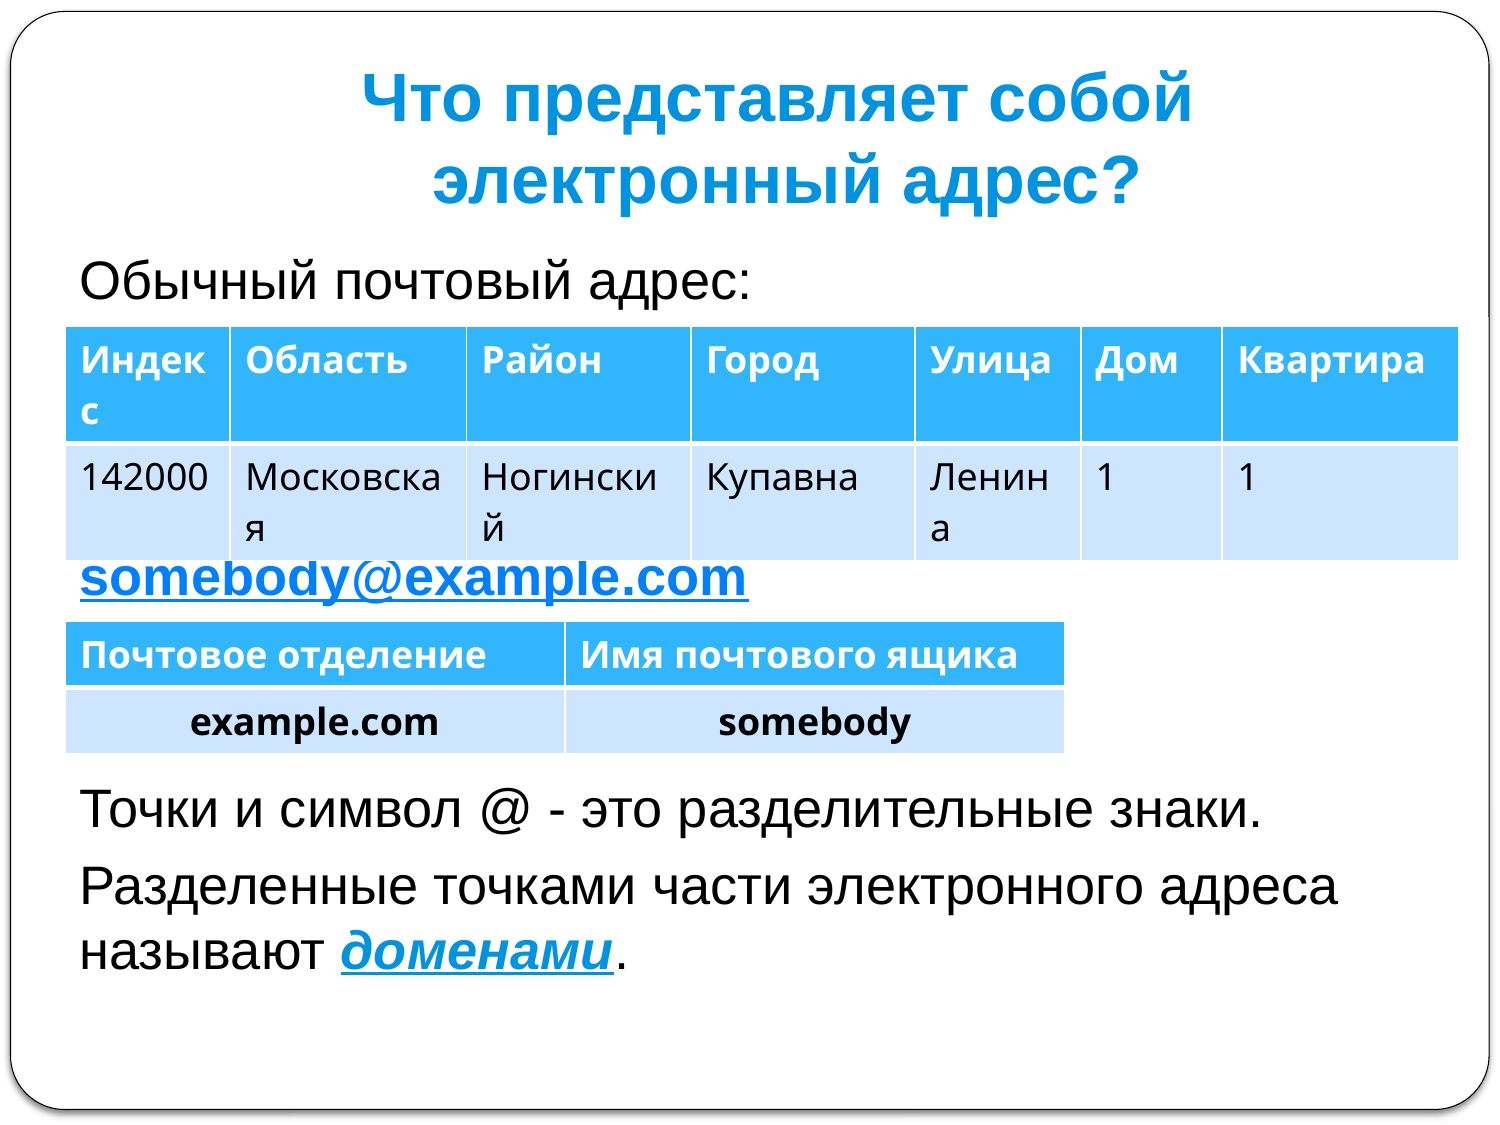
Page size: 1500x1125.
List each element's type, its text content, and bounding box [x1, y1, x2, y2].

table_header Город [692, 327, 914, 441]
table_cell Московская [231, 446, 466, 560]
table_header Район [467, 327, 690, 441]
table_cell 1 [1223, 446, 1458, 560]
table_header Индекс [66, 327, 229, 441]
table_cell 142000 [66, 446, 229, 560]
table_header Область [231, 327, 466, 441]
table_cell Ленина [916, 446, 1080, 560]
table_header Имя почтового ящика [566, 622, 1064, 685]
table_cell example.com [66, 690, 564, 753]
list Обычный почтовый адрес: Пример электронного адреса: somebody@example.com Точки и символ @ - это разделительные знаки. Разделенные точками части электронного адреса называют доменами. [64, 561, 1425, 1083]
title Что представляет собой электронный адрес? [150, 45, 1425, 233]
table_header Почтовое отделение [66, 622, 564, 685]
table_cell somebody [566, 690, 1064, 753]
list Обычный почтовый адрес: Пример электронного адреса: somebody@example.com Точки и символ @ - это разделительные знаки. Разделенные точками части электронного адреса называют доменами. [64, 237, 1425, 325]
table_header Дом [1082, 327, 1221, 441]
table_cell Ногинский [467, 446, 690, 560]
table_header Улица [916, 327, 1080, 441]
table_cell 1 [1082, 446, 1221, 560]
table_cell Купавна [692, 446, 914, 560]
table_header Квартира [1223, 327, 1458, 441]
